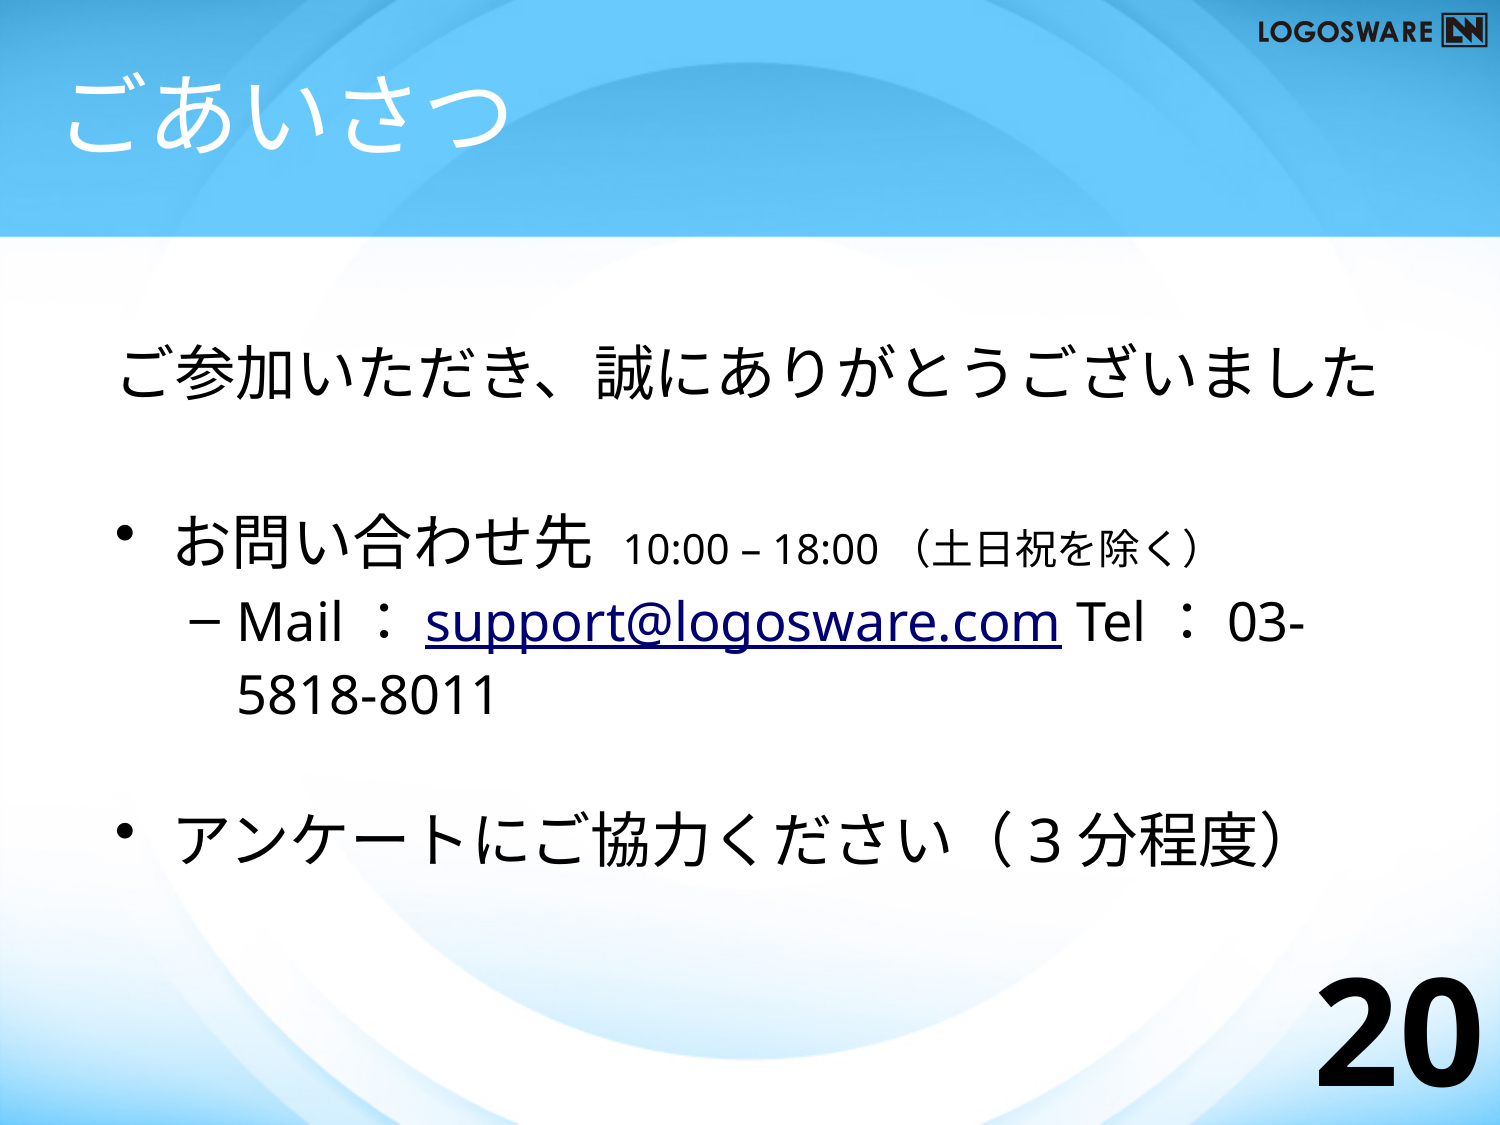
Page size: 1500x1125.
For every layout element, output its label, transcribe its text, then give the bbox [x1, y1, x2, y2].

picture [0, 0, 1500, 1125]
slide_number 20 [1187, 928, 1500, 1125]
title ごあいさつ [40, 0, 1500, 226]
list ご参加いただき、誠にありがとうございました お問い合わせ先 10:00 – 18:00（土日祝を除く） Mail：support@logosware.com Tel：03-5818-8011 アンケートにご協力ください（3分程度） [99, 287, 1459, 1050]
